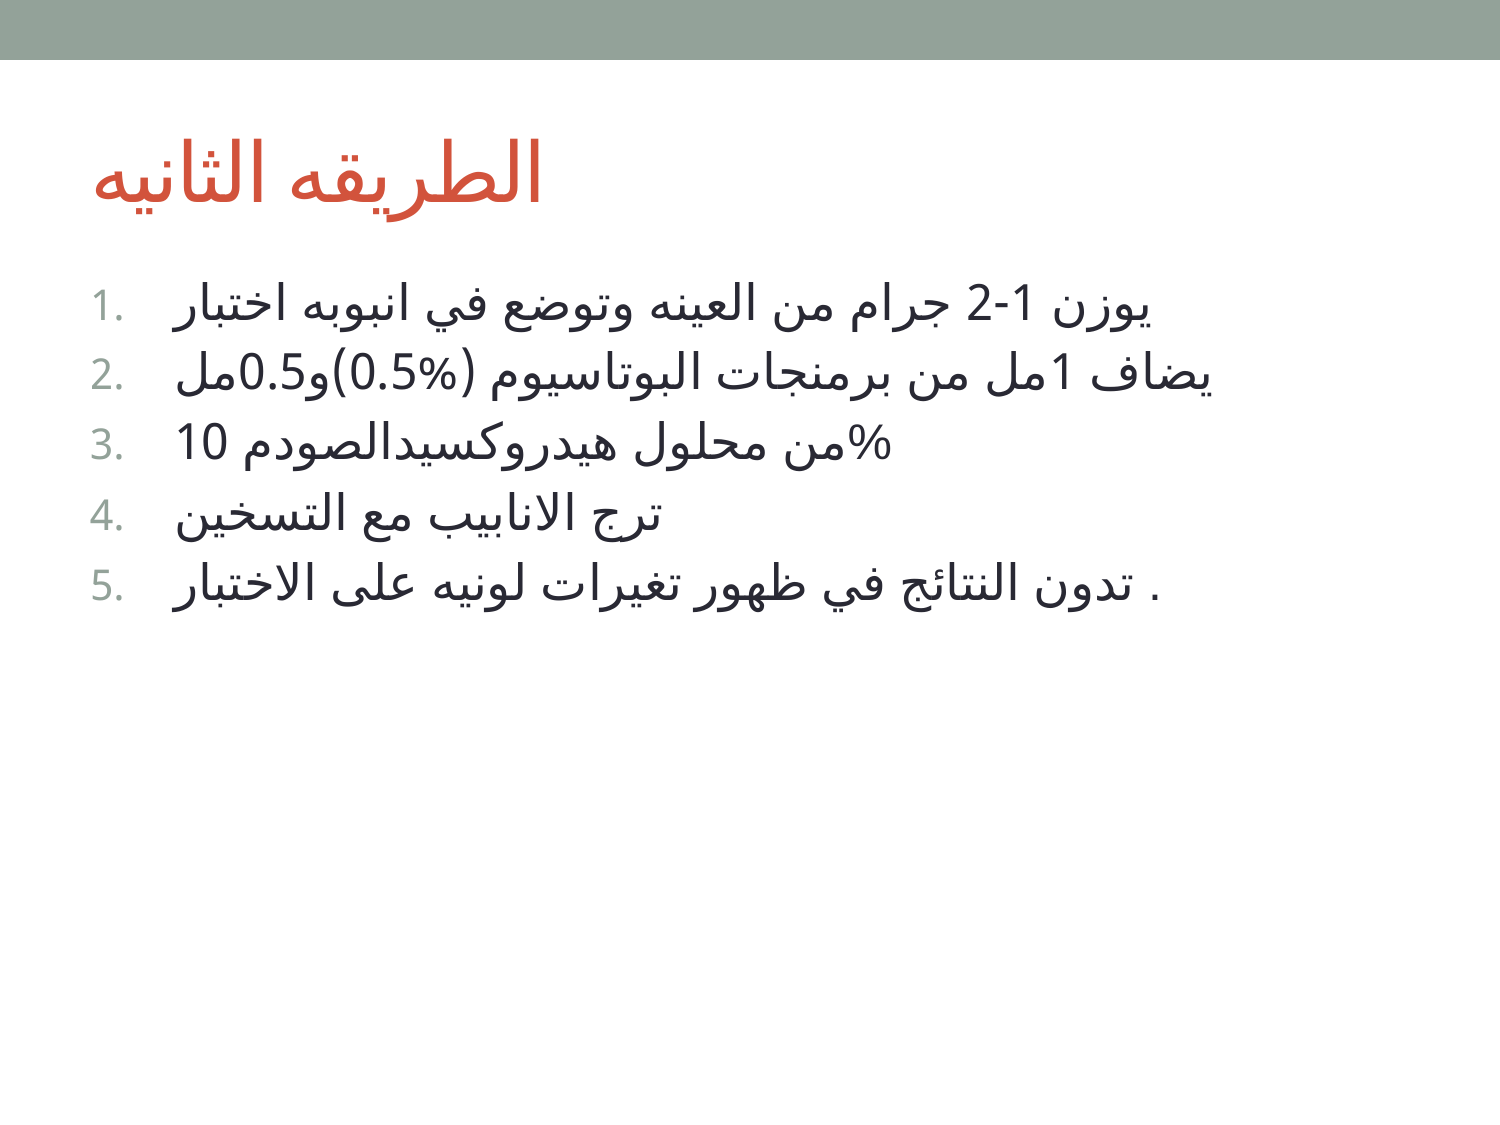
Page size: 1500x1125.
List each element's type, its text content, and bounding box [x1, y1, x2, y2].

list يوزن 1-2 جرام من العينه وتوضع في انبوبه اختبار يضاف 1مل من برمنجات البوتاسيوم (%0.5)و0.5مل من محلول هيدروكسيدالصودم 10% ترج الانابيب مع التسخين تدون النتائج في ظهور تغيرات لونيه على الاختبار . [75, 262, 1425, 1063]
title الطريقه الثانيه [75, 87, 1425, 250]
